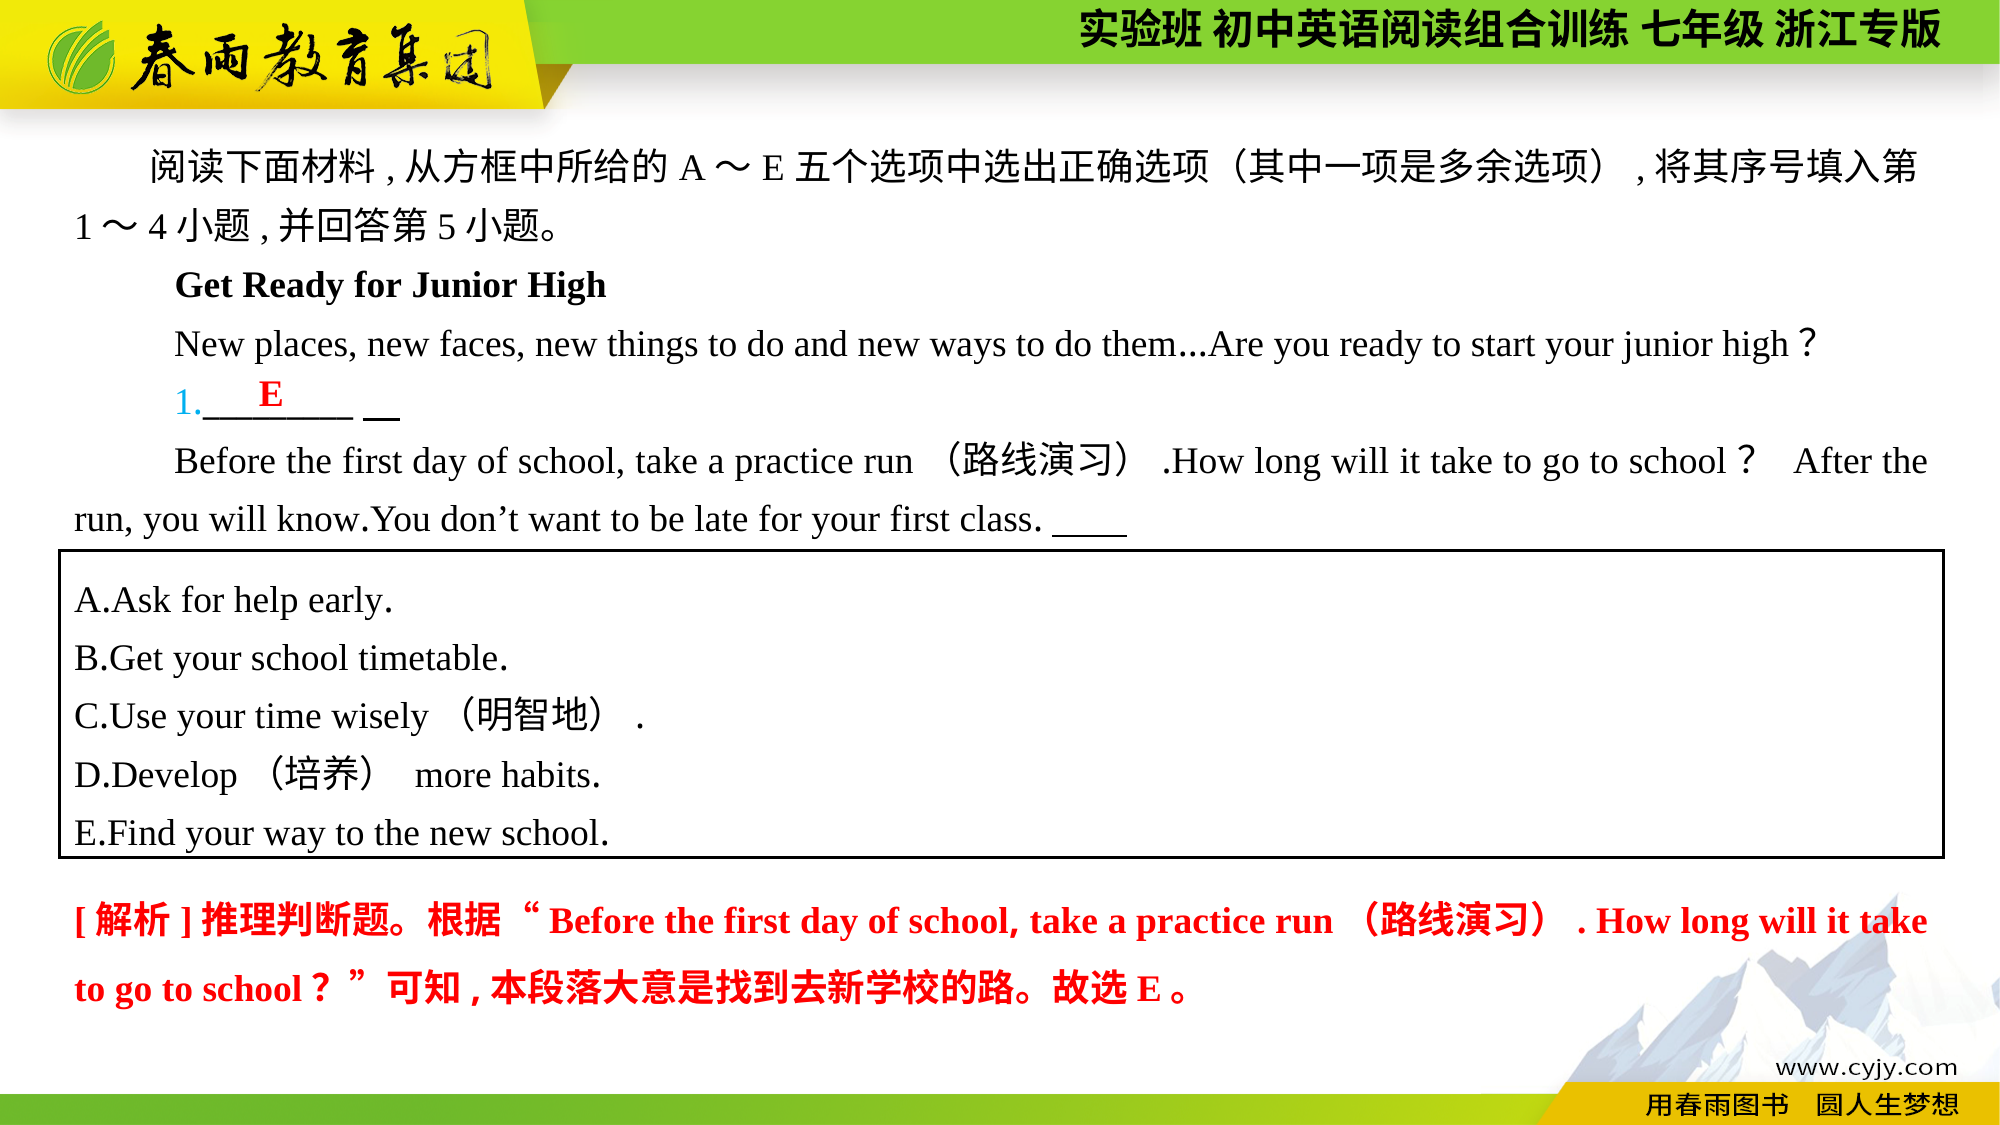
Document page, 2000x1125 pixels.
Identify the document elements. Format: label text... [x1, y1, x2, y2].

list 阅读下面材料,从方框中所给的A～E五个选项中选出正确选项（其中一项是多余选项）,将其序号填入第1～4小题,并回答第5小题。 Get Ready for Junior High New places, new faces, new things to do and new ways to do them...Are you ready to start your junior high？ 1._________ Before the first day of school, take a practice run（路线演习）.How long will it take to go to school？ After the run, you will know.You don’t want to be late for your first class. [59, 122, 1944, 545]
text_box [59, 550, 1944, 858]
text_box E [244, 361, 299, 422]
picture [0, 0, 2000, 1125]
text_box [解析]推理判断题。根据“Before the first day of school, take a practice run（路线演习）. How long will it take to go to school？”可知,本段落大意是找到去新学校的路。故选E。 [59, 866, 1944, 1017]
